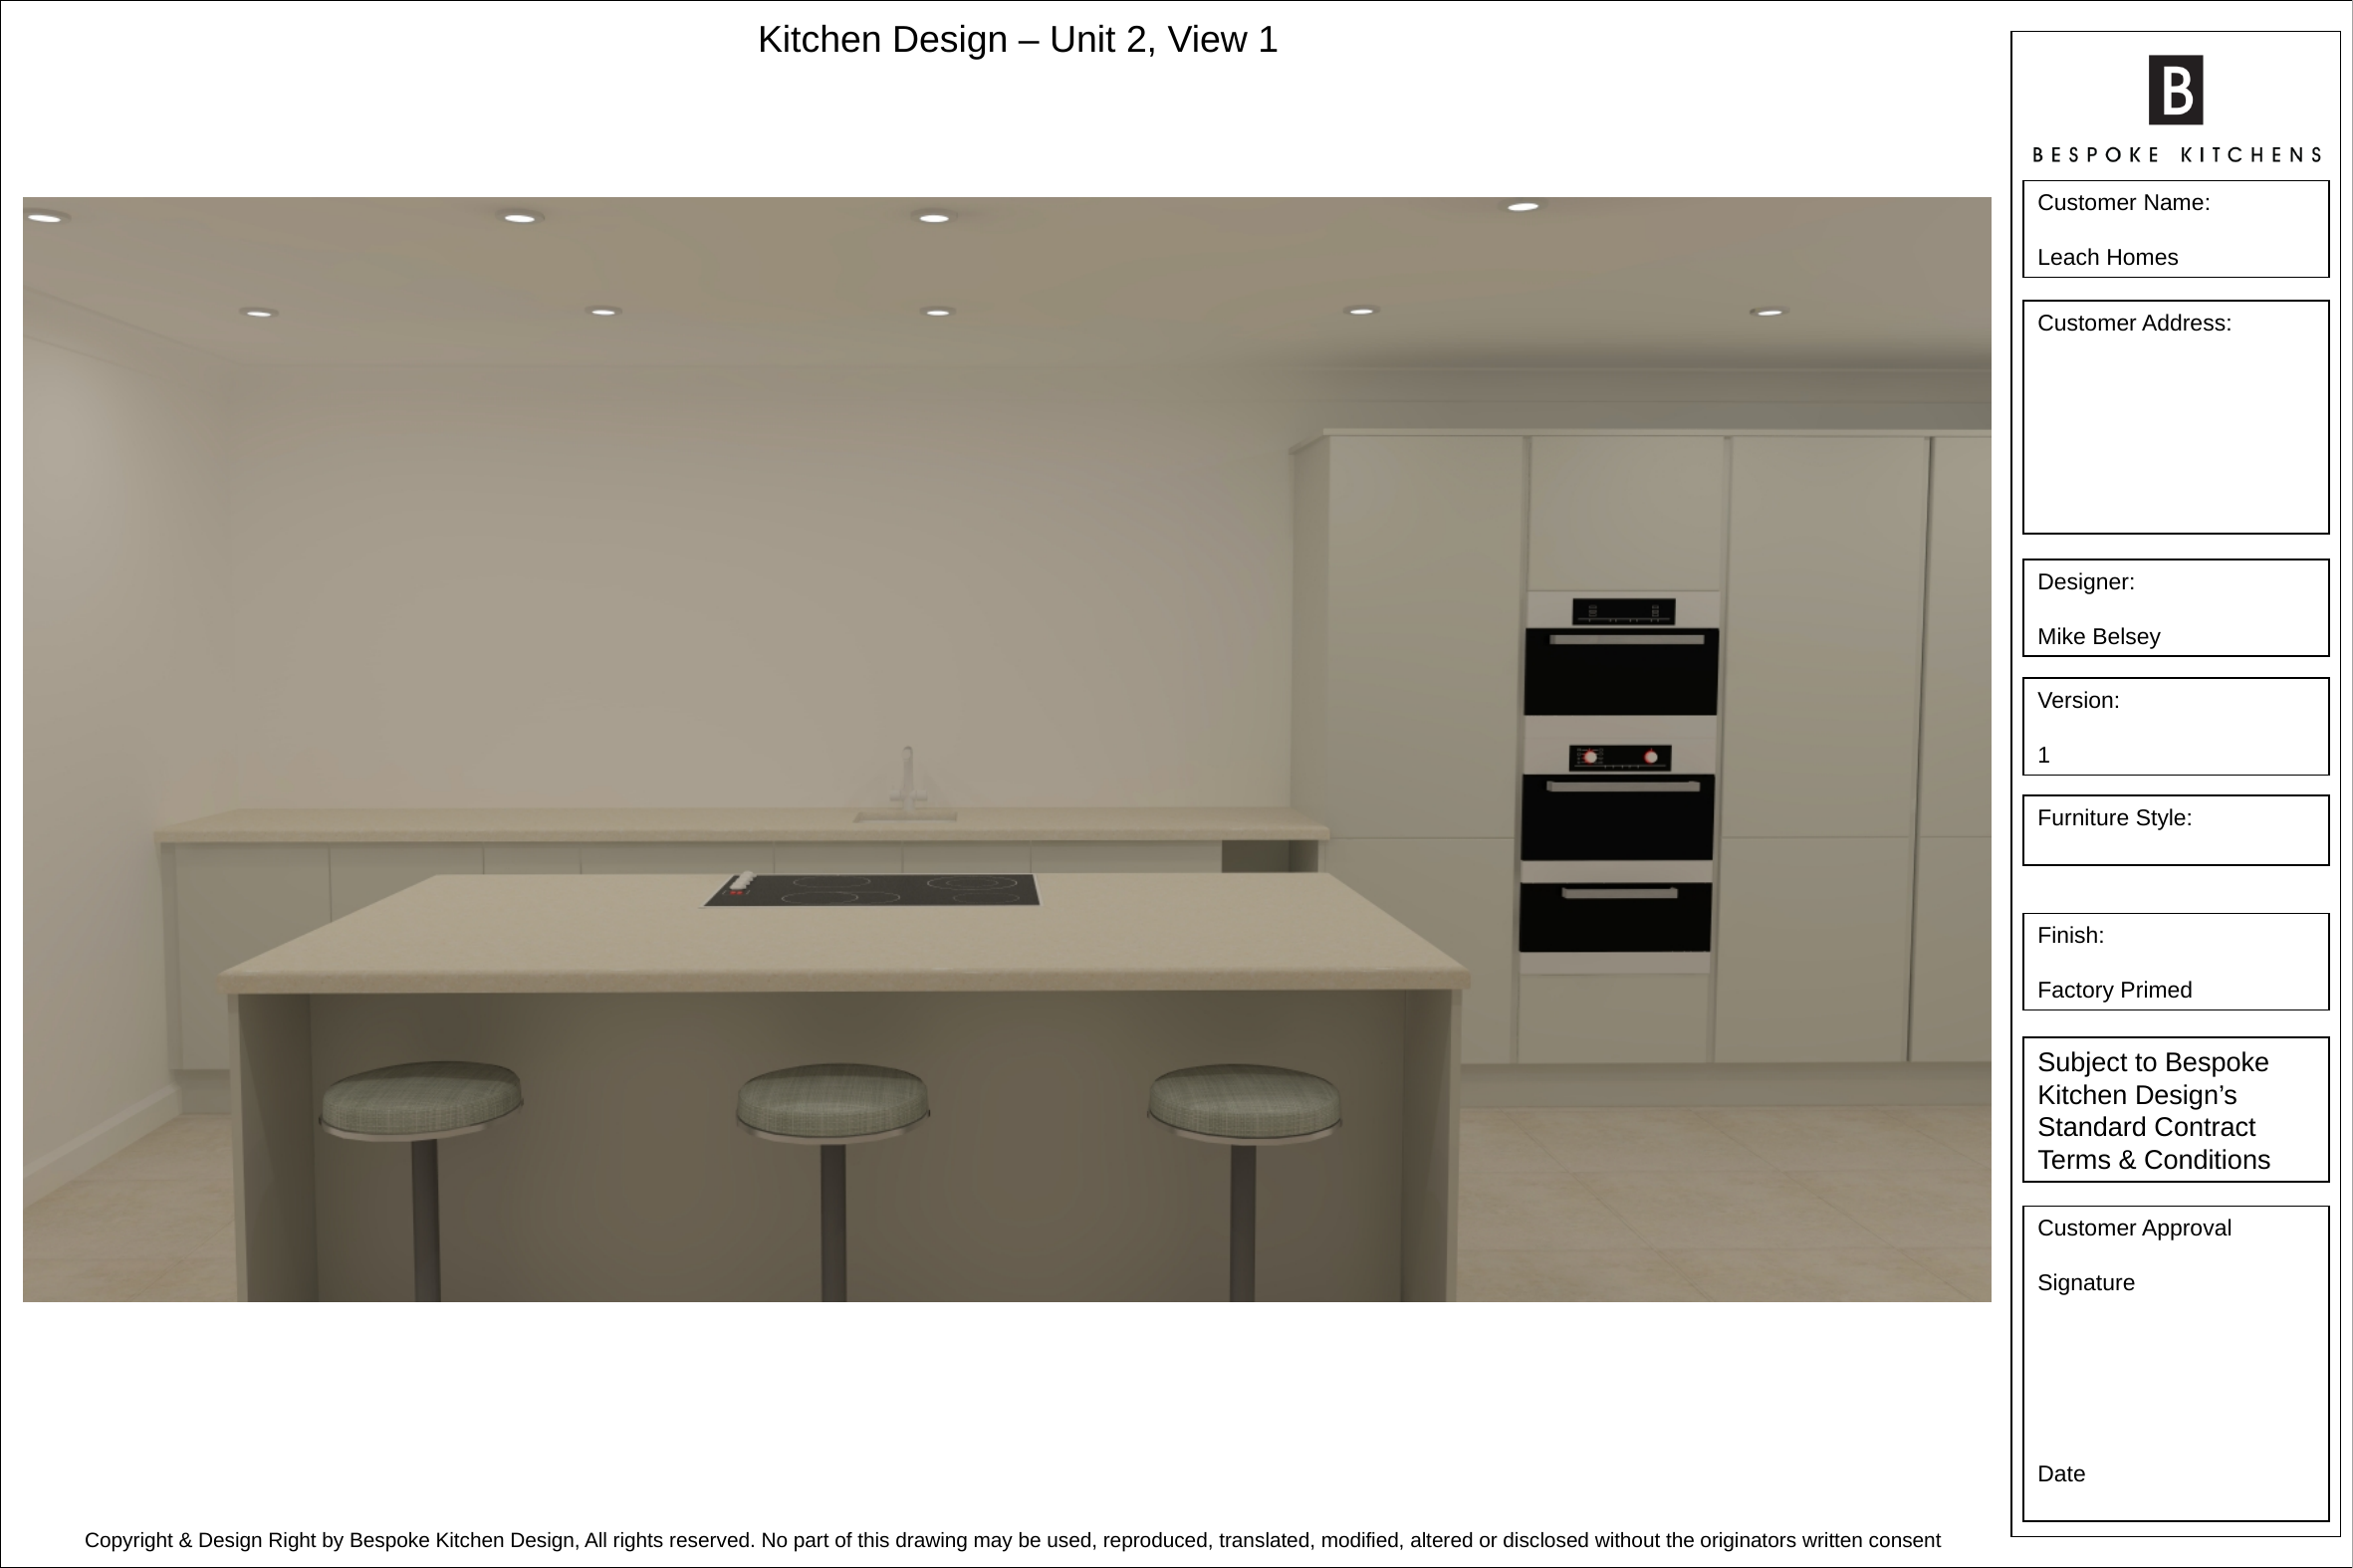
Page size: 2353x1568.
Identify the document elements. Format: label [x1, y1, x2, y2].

text_box [0, 0, 2353, 1568]
picture [23, 197, 1992, 1302]
picture [2029, 51, 2323, 164]
